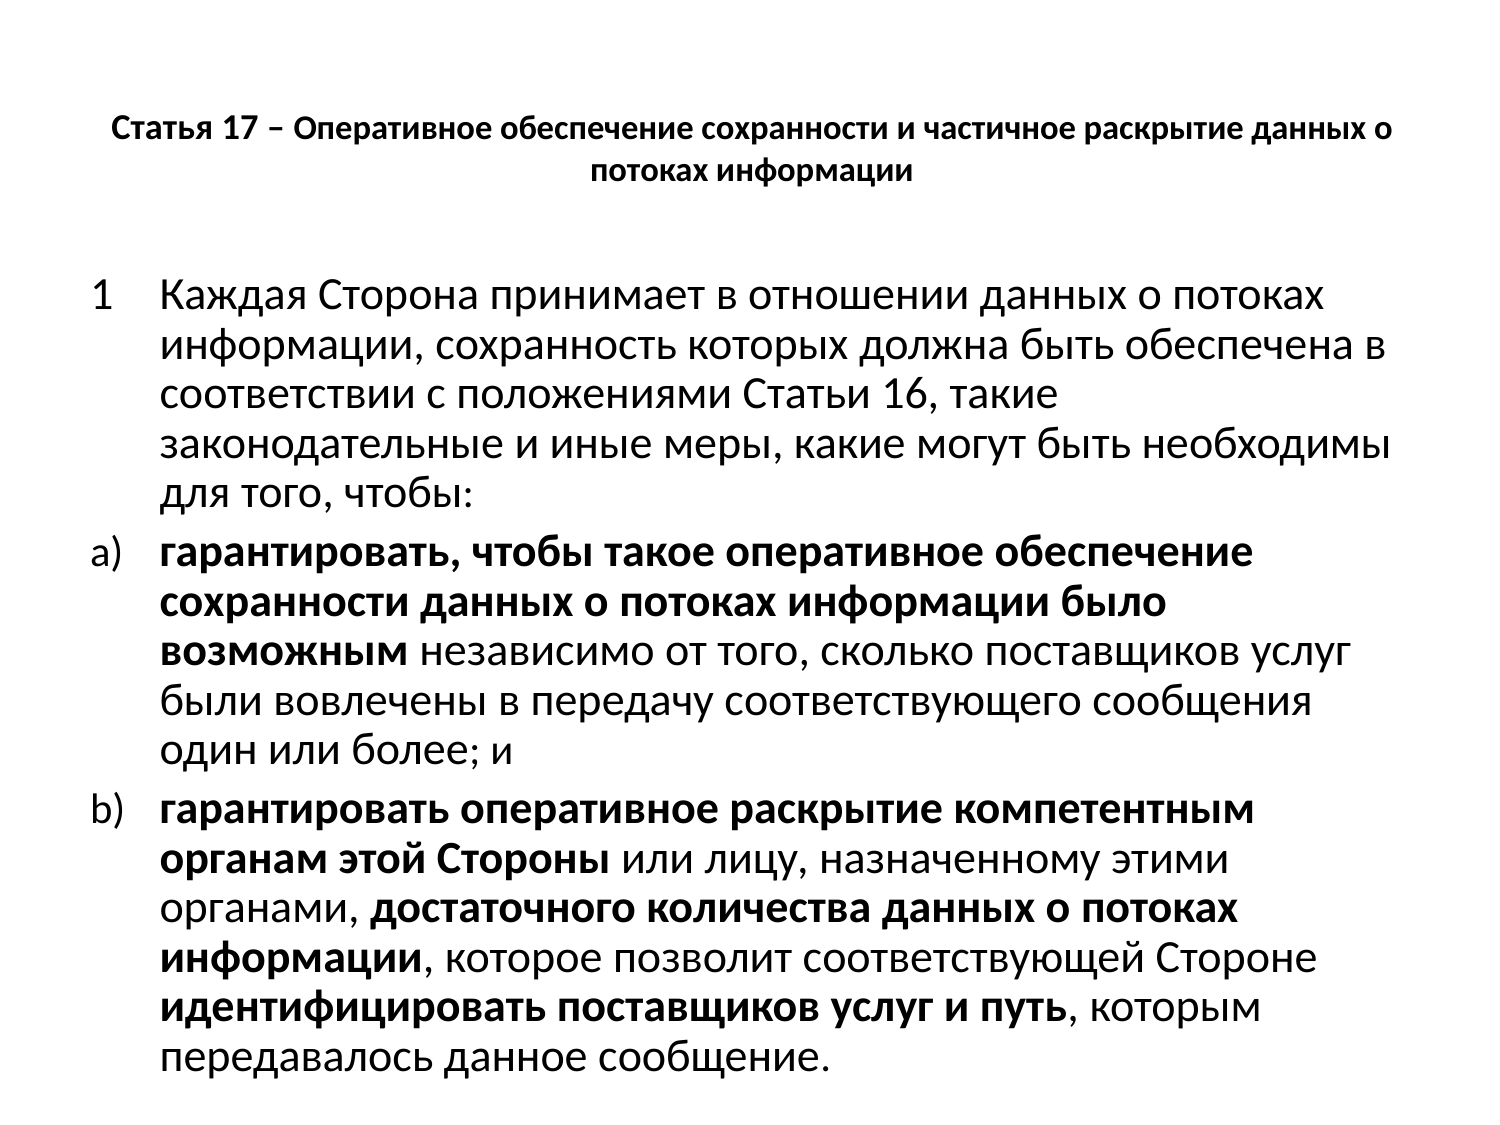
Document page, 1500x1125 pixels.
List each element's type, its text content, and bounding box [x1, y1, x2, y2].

list Каждая Сторона принимает в отношении данных о потоках информации, сохранность которых должна быть обеспечена в соответствии с положениями Статьи 16, такие законодательные и иные меры, какие могут быть необходимы для того, чтобы: a) гарантировать, чтобы такое оперативное обеспечение сохранности данных о потоках информации было возможным независимо от того, сколько поставщиков услуг были вовлечены в передачу соответствующего сообщения один или более; и b) гарантировать оперативное раскрытие компетентным органам этой Стороны или лицу, назначенному этими органами, достаточного количества данных о потоках информации, которое позволит соответствующей Стороне идентифицировать поставщиков услуг и путь, которым передавалось данное сообщение. [74, 262, 1426, 1095]
title Статья 17 – Оперативное обеспечение сохранности и частичное раскрытие данных о потоках информации [76, 51, 1428, 240]
